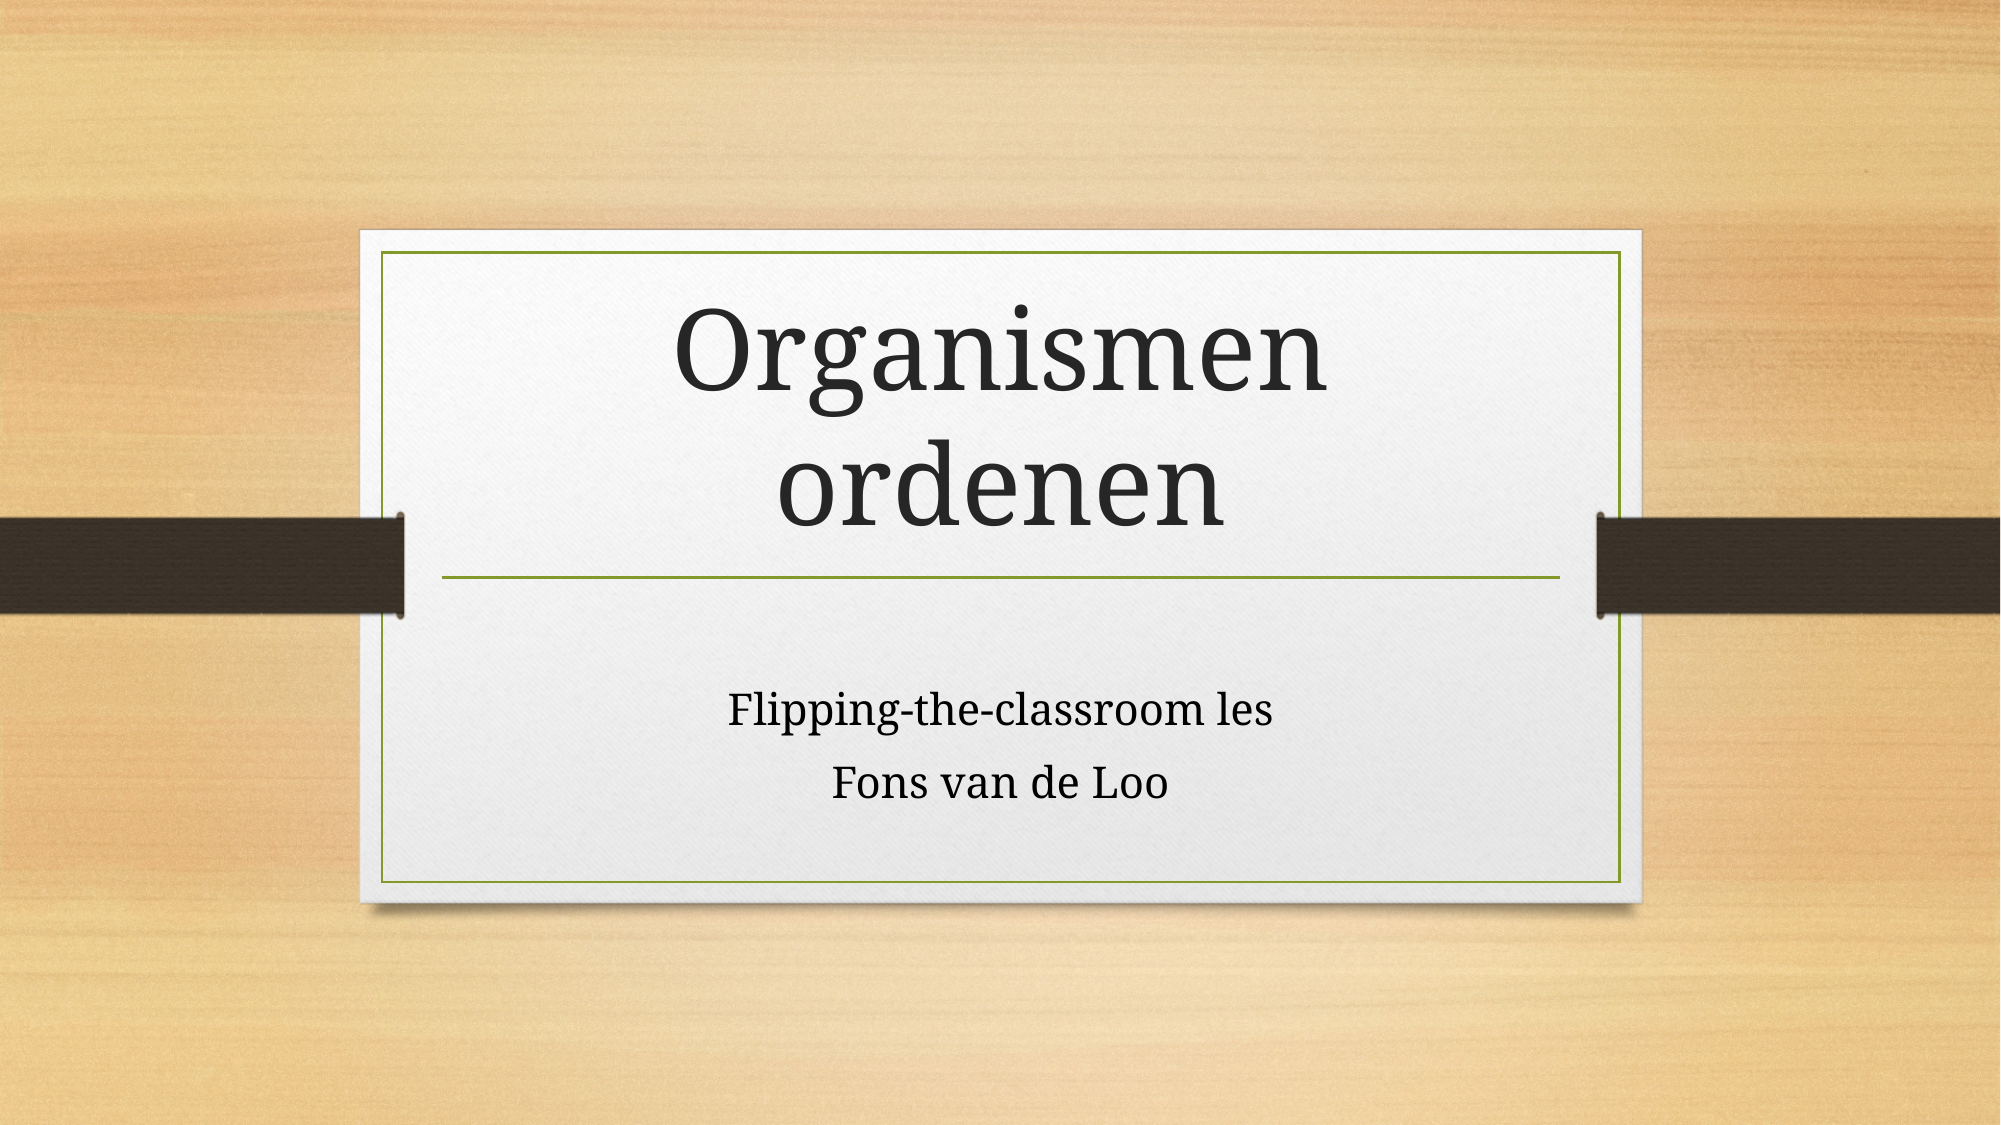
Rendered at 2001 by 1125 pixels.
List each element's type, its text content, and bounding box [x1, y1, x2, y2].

subtitle Flipping-the-classroom les Fons van de Loo [441, 600, 1560, 817]
title Organismen ordenen [441, 306, 1560, 556]
picture [0, 0, 2001, 1125]
